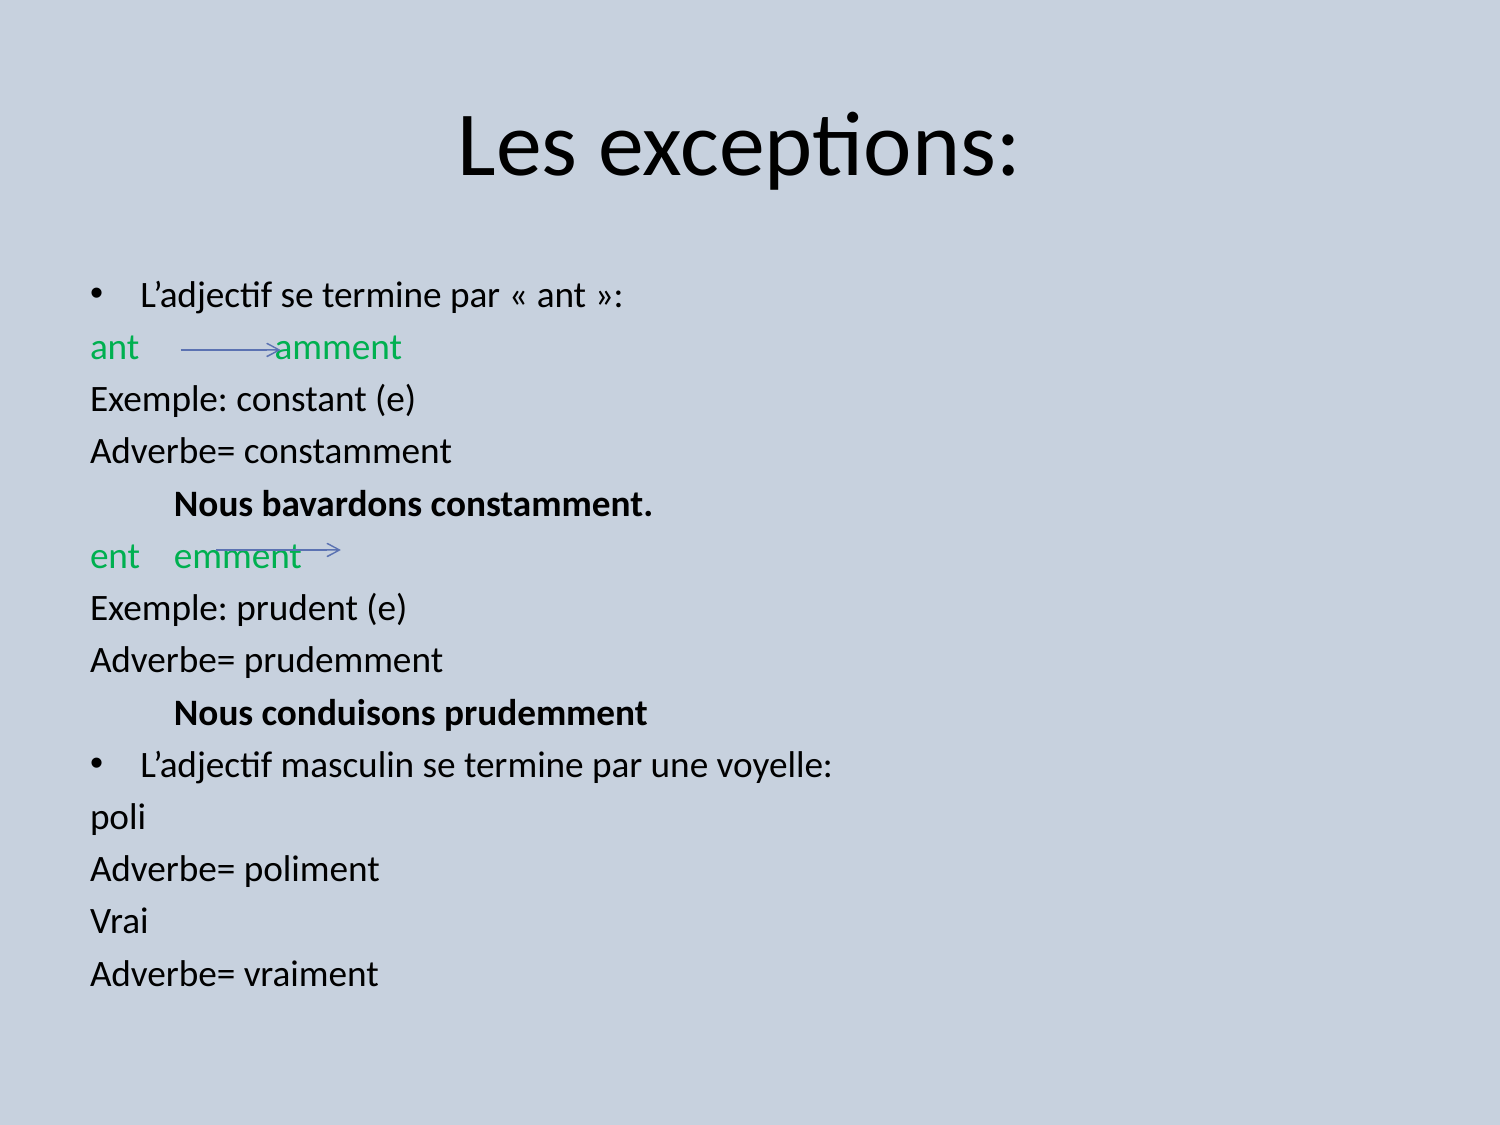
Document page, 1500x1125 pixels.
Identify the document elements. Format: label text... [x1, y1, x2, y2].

list L’adjectif se termine par « ant »: ant amment Exemple: constant (e) Adverbe= constamment Nous bavardons constamment. ent emment Exemple: prudent (e) Adverbe= prudemment Nous conduisons prudemment L’adjectif masculin se termine par une voyelle: poli Adverbe= poliment Vrai Adverbe= vraiment [75, 262, 1425, 1005]
title Les exceptions: [75, 45, 1425, 233]
